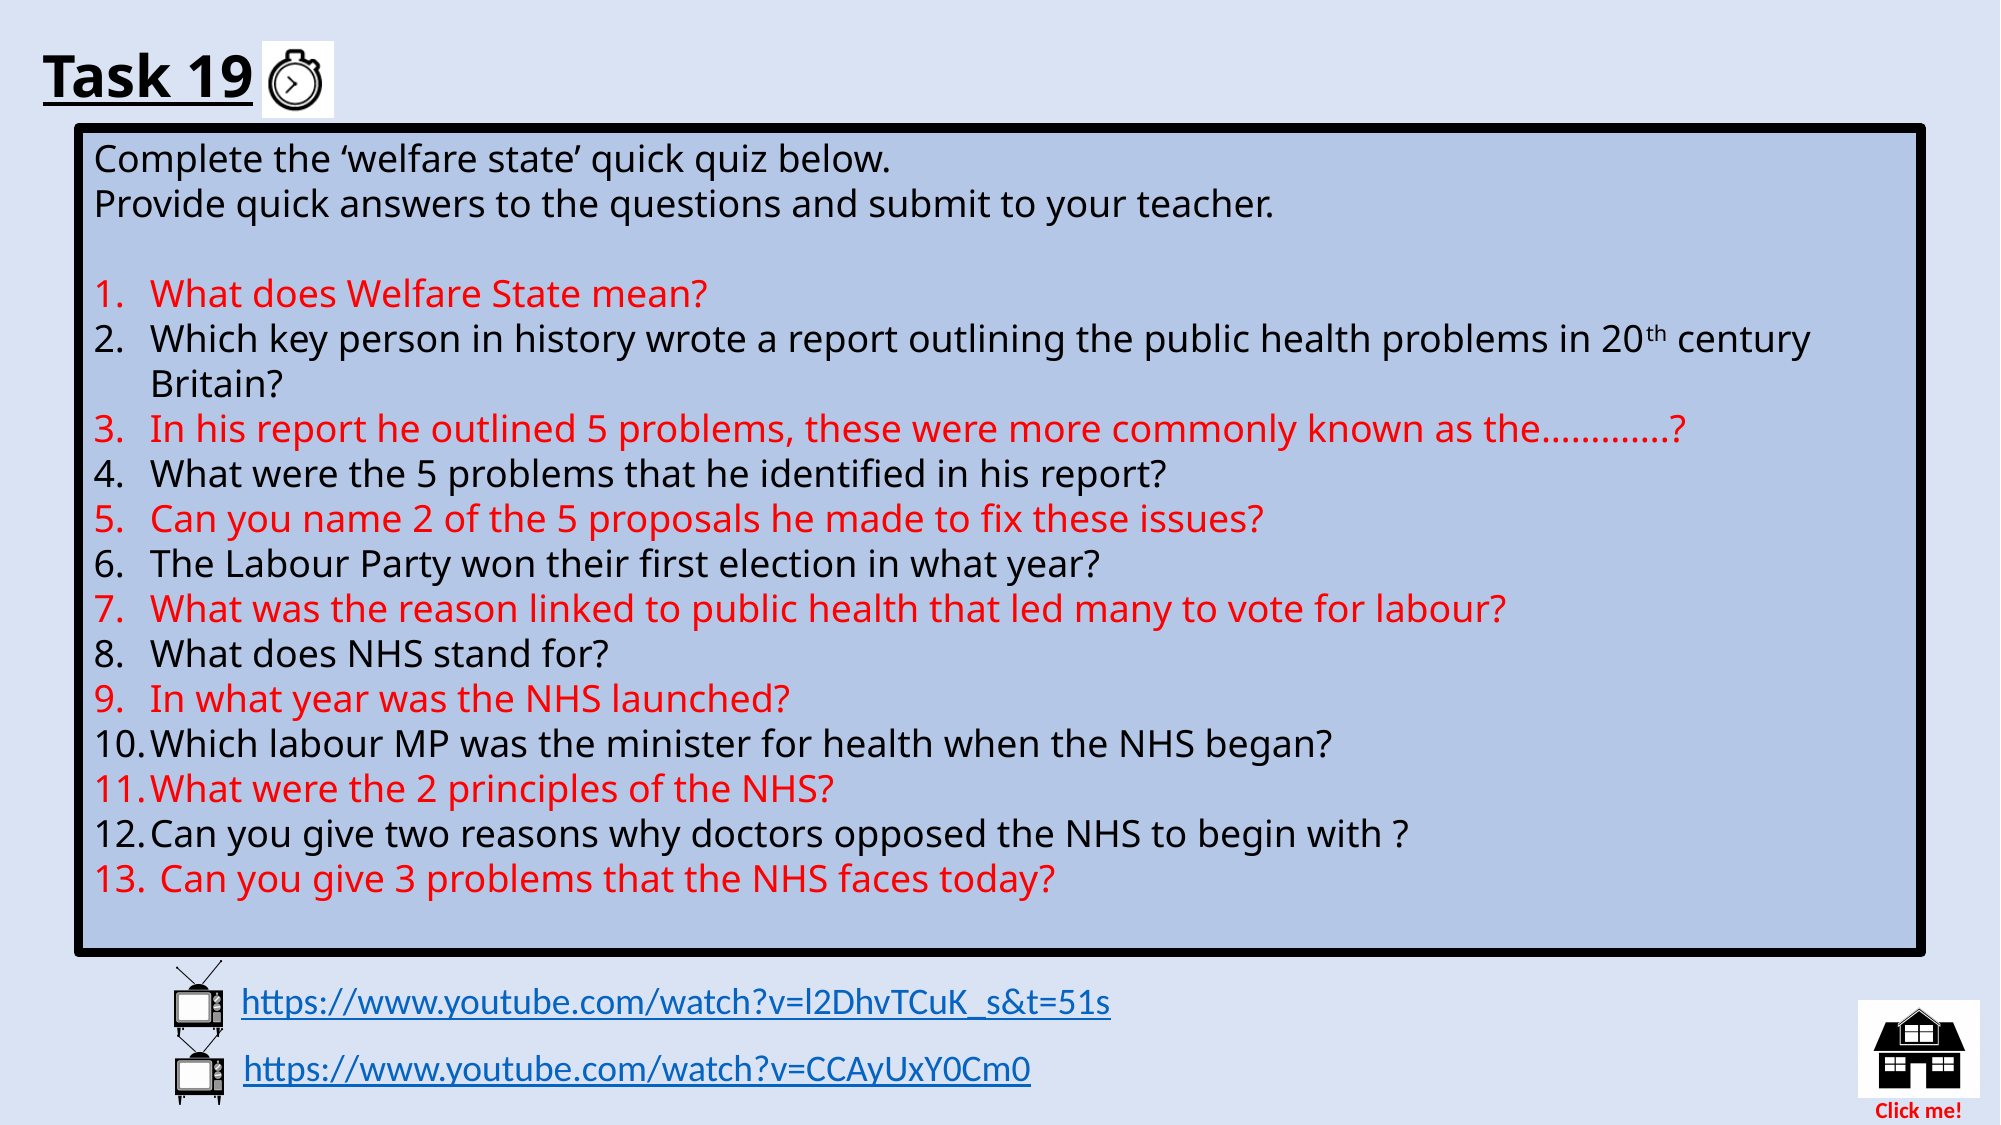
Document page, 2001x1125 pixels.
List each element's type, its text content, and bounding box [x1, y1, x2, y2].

picture [262, 41, 335, 119]
text_box Task 19 [27, 31, 495, 117]
text_box Complete the ‘welfare state’ quick quiz below. Provide quick answers to the questions and submit to your teacher. What does Welfare State mean? Which key person in history wrote a report outlining the public health problems in 20th century Britain? In his report he outlined 5 problems, these were more commonly known as the………….? What were the 5 problems that he identified in his report? Can you name 2 of the 5 proposals he made to fix these issues? The Labour Party won their first election in what year? What was the reason linked to public health that led many to vote for labour? What does NHS stand for? In what year was the NHS launched? Which labour MP was the minister for health when the NHS began? What were the 2 principles of the NHS? Can you give two reasons why doctors opposed the NHS to begin with ? Can you give 3 problems that the NHS faces today? [78, 127, 1922, 953]
text_box https://www.youtube.com/watch?v=CCAyUxY0Cm0 [228, 1036, 1047, 1097]
text_box https://www.youtube.com/watch?v=l2DhvTCuK_s&t=51s [226, 970, 1127, 1030]
picture [1858, 1000, 1980, 1098]
picture [174, 960, 224, 1106]
text_box Click me! [1858, 1098, 1980, 1125]
